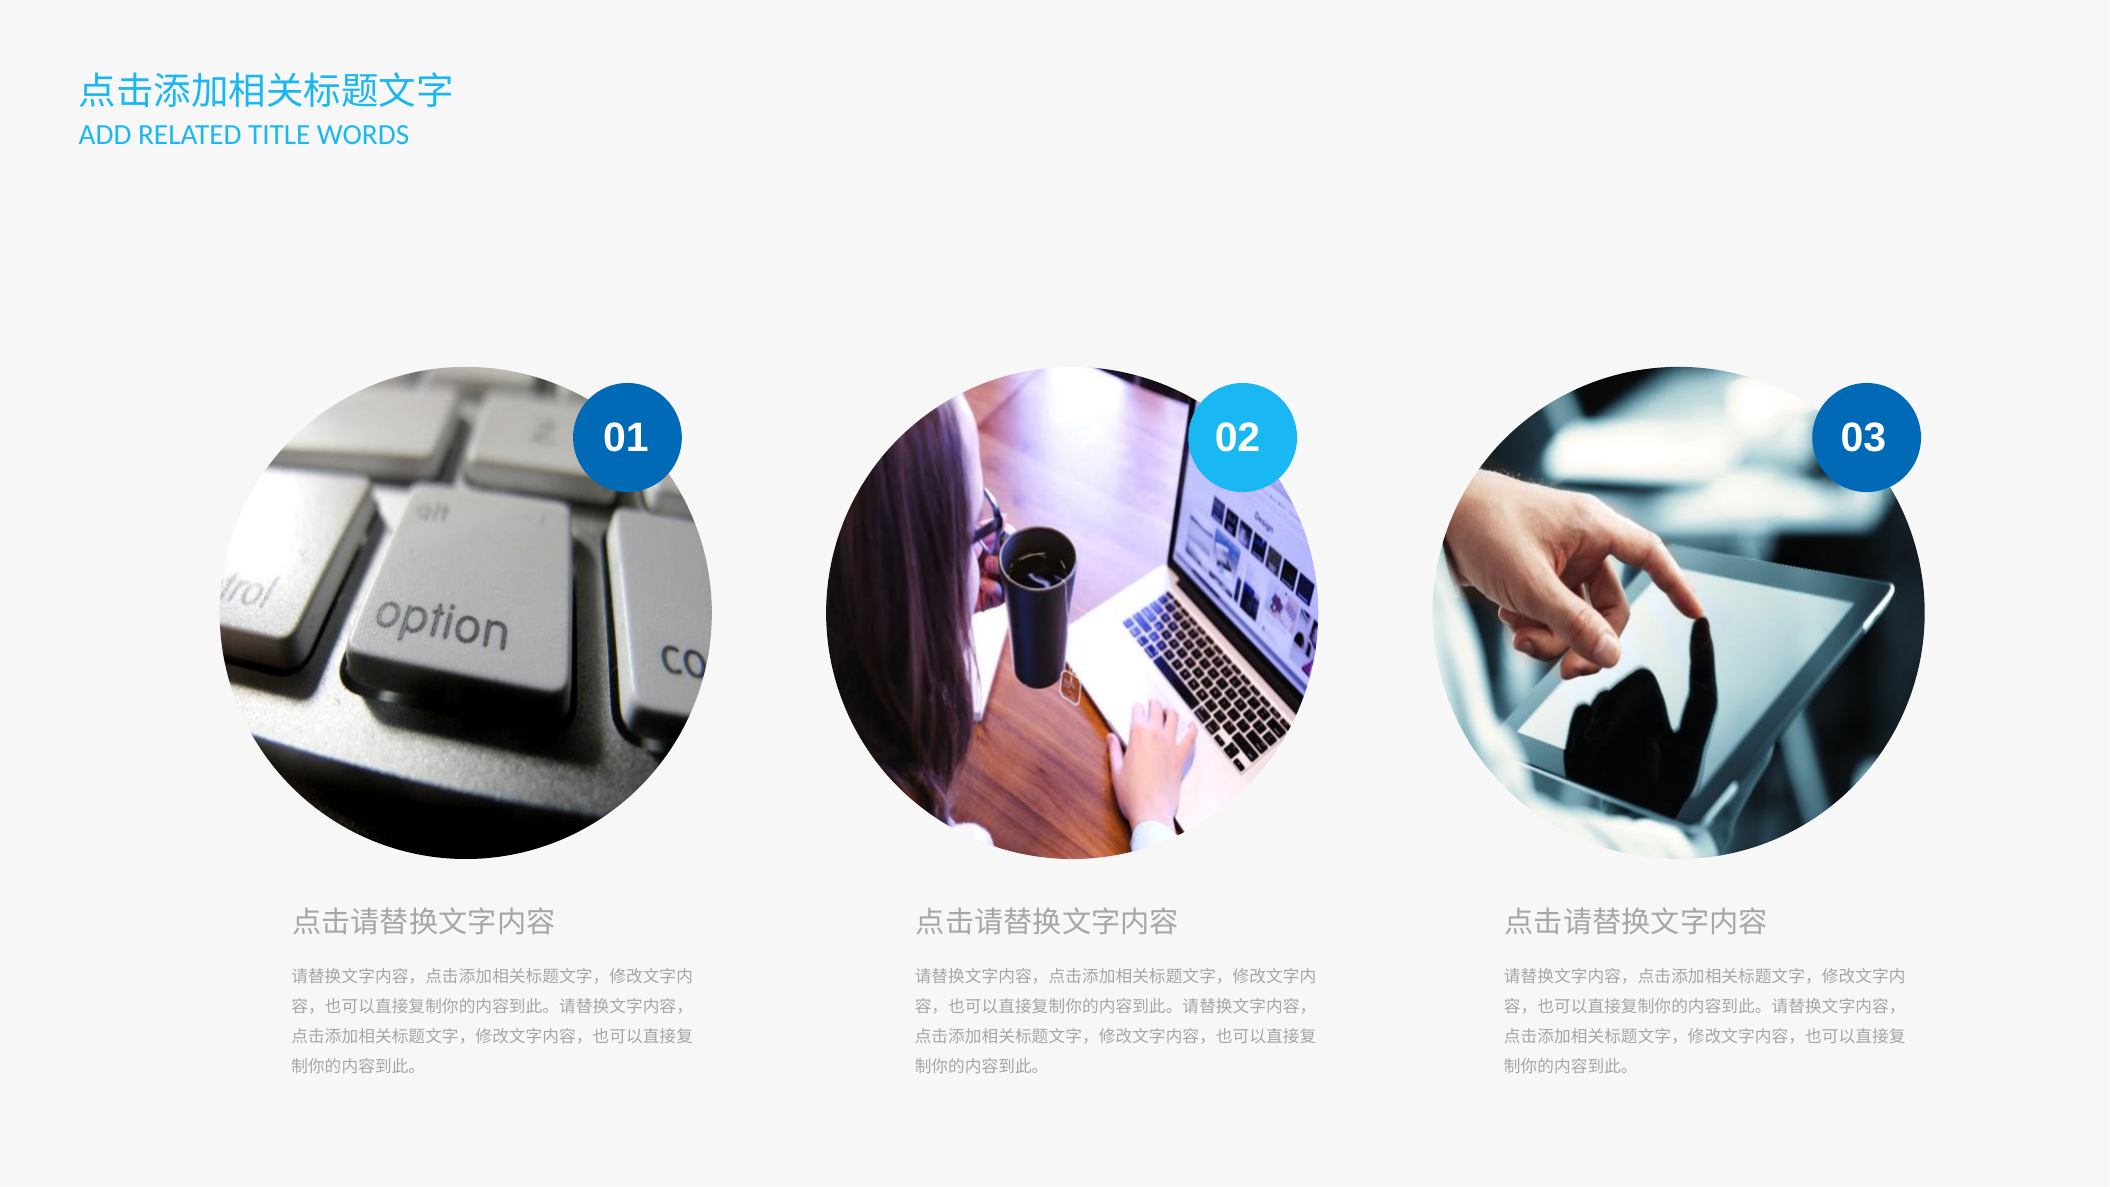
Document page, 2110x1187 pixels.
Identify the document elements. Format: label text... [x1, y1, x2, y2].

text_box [1812, 382, 1922, 493]
text_box 点击请替换文字内容 [276, 895, 573, 947]
text_box 点击请替换文字内容 [1488, 895, 1785, 947]
text_box 点击添加相关标题文字 [62, 59, 470, 121]
text_box [825, 365, 1320, 861]
text_box [1431, 365, 1926, 861]
text_box 请替换文字内容，点击添加相关标题文字，修改文字内容，也可以直接复制你的内容到此。请替换文字内容，点击添加相关标题文字，修改文字内容，也可以直接复制你的内容到此。 [1487, 948, 1933, 1085]
text_box 请替换文字内容，点击添加相关标题文字，修改文字内容，也可以直接复制你的内容到此。请替换文字内容，点击添加相关标题文字，修改文字内容，也可以直接复制你的内容到此。 [275, 948, 720, 1085]
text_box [573, 382, 682, 493]
text_box ADD RELATED TITLE WORDS [62, 107, 426, 159]
text_box [218, 365, 713, 861]
text_box 请替换文字内容，点击添加相关标题文字，修改文字内容，也可以直接复制你的内容到此。请替换文字内容，点击添加相关标题文字，修改文字内容，也可以直接复制你的内容到此。 [898, 948, 1344, 1085]
text_box 点击请替换文字内容 [899, 895, 1196, 947]
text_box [1188, 382, 1298, 493]
